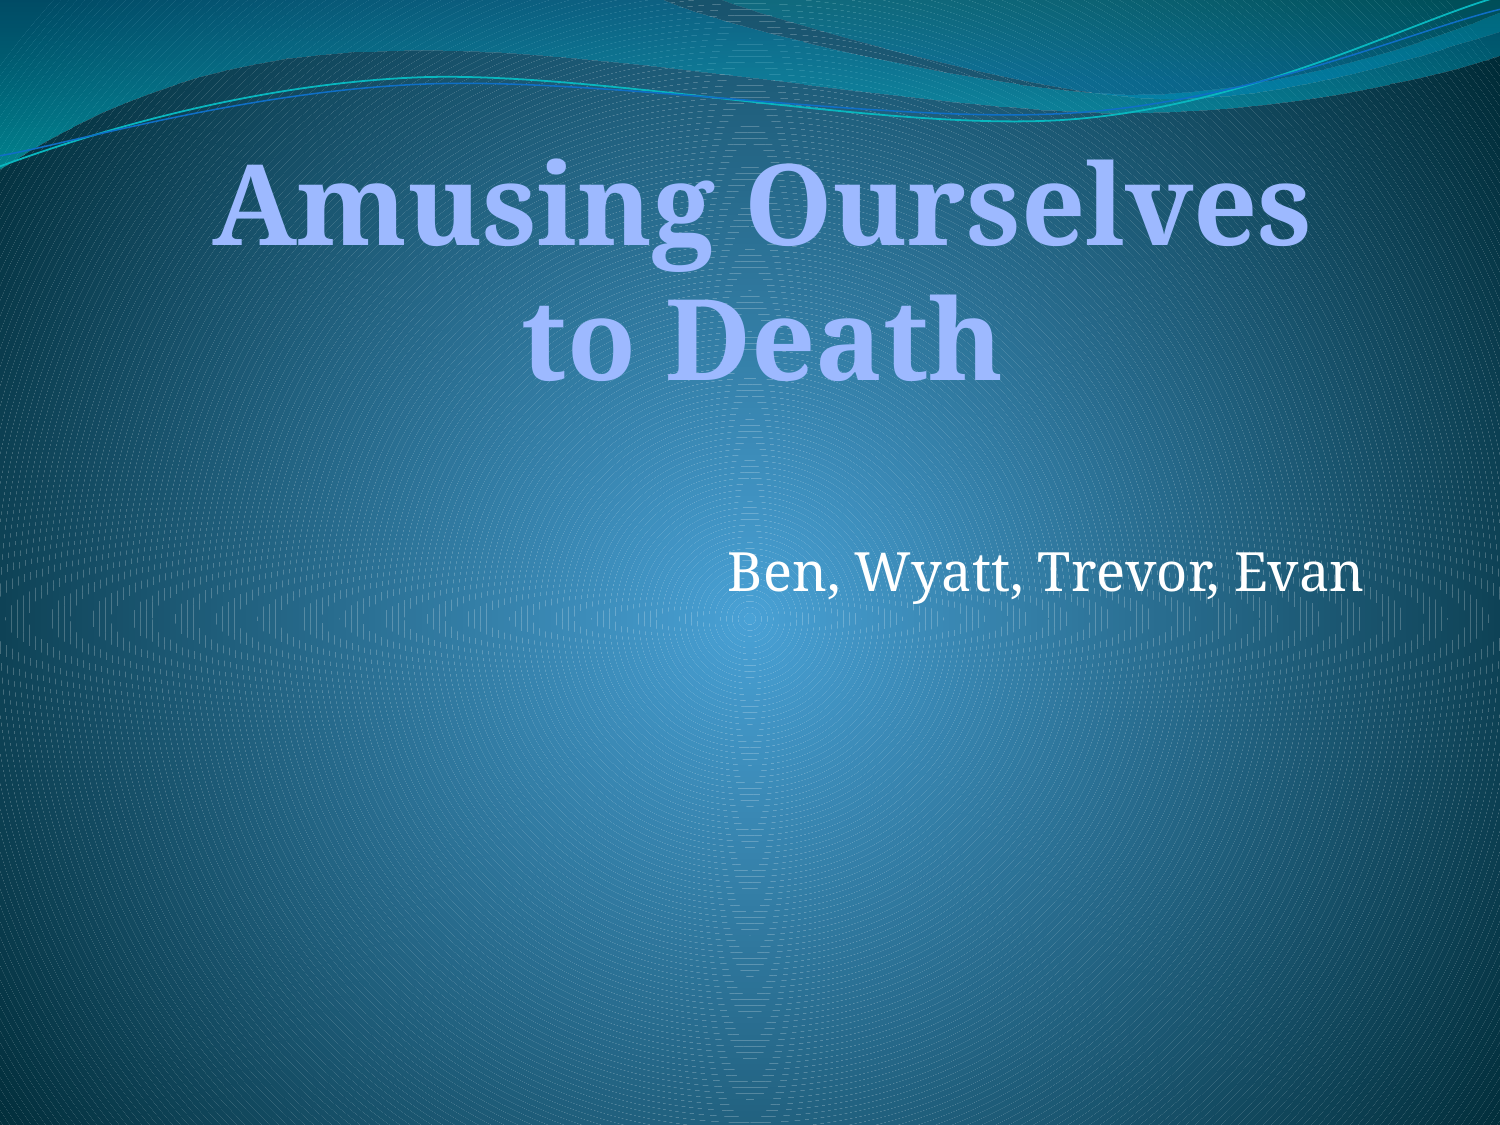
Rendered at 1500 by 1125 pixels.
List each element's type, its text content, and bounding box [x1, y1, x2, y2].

text_box Amusing Ourselves to Death [149, 124, 1376, 410]
subtitle Ben, Wyatt, Trevor, Evan [87, 529, 1376, 818]
